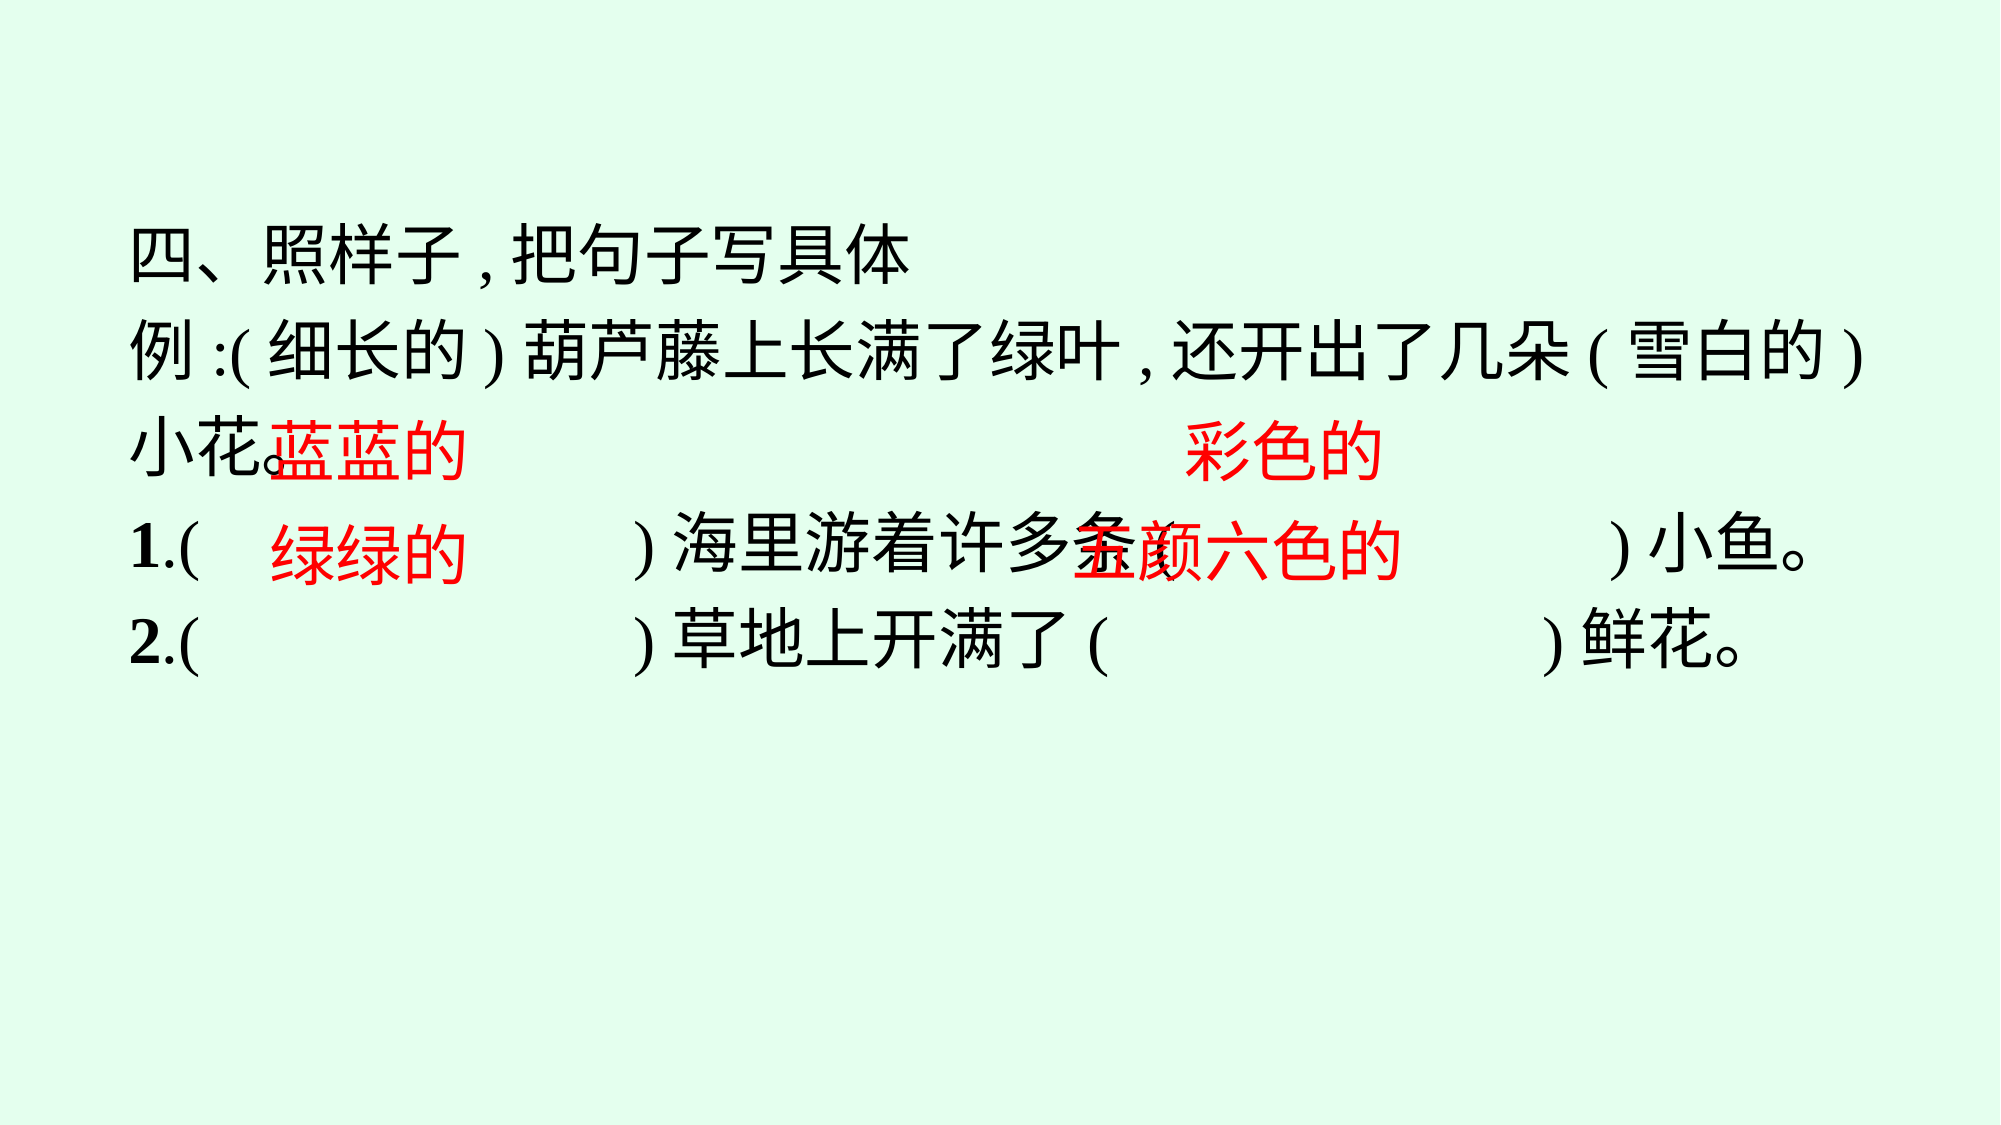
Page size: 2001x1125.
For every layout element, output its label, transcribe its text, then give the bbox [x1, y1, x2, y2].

text_box 五颜六色的 [1056, 485, 1420, 597]
text_box 四、照样子,把句子写具体 例:(细长的)葫芦藤上长满了绿叶,还开出了几朵(雪白的)小花。 1.( )海里游着许多条( )小鱼。 2.( )草地上开满了( )鲜花。 [113, 189, 1887, 684]
text_box 绿绿的 [254, 490, 552, 602]
text_box 彩色的 [1170, 386, 1401, 485]
text_box 蓝蓝的 [254, 386, 485, 490]
